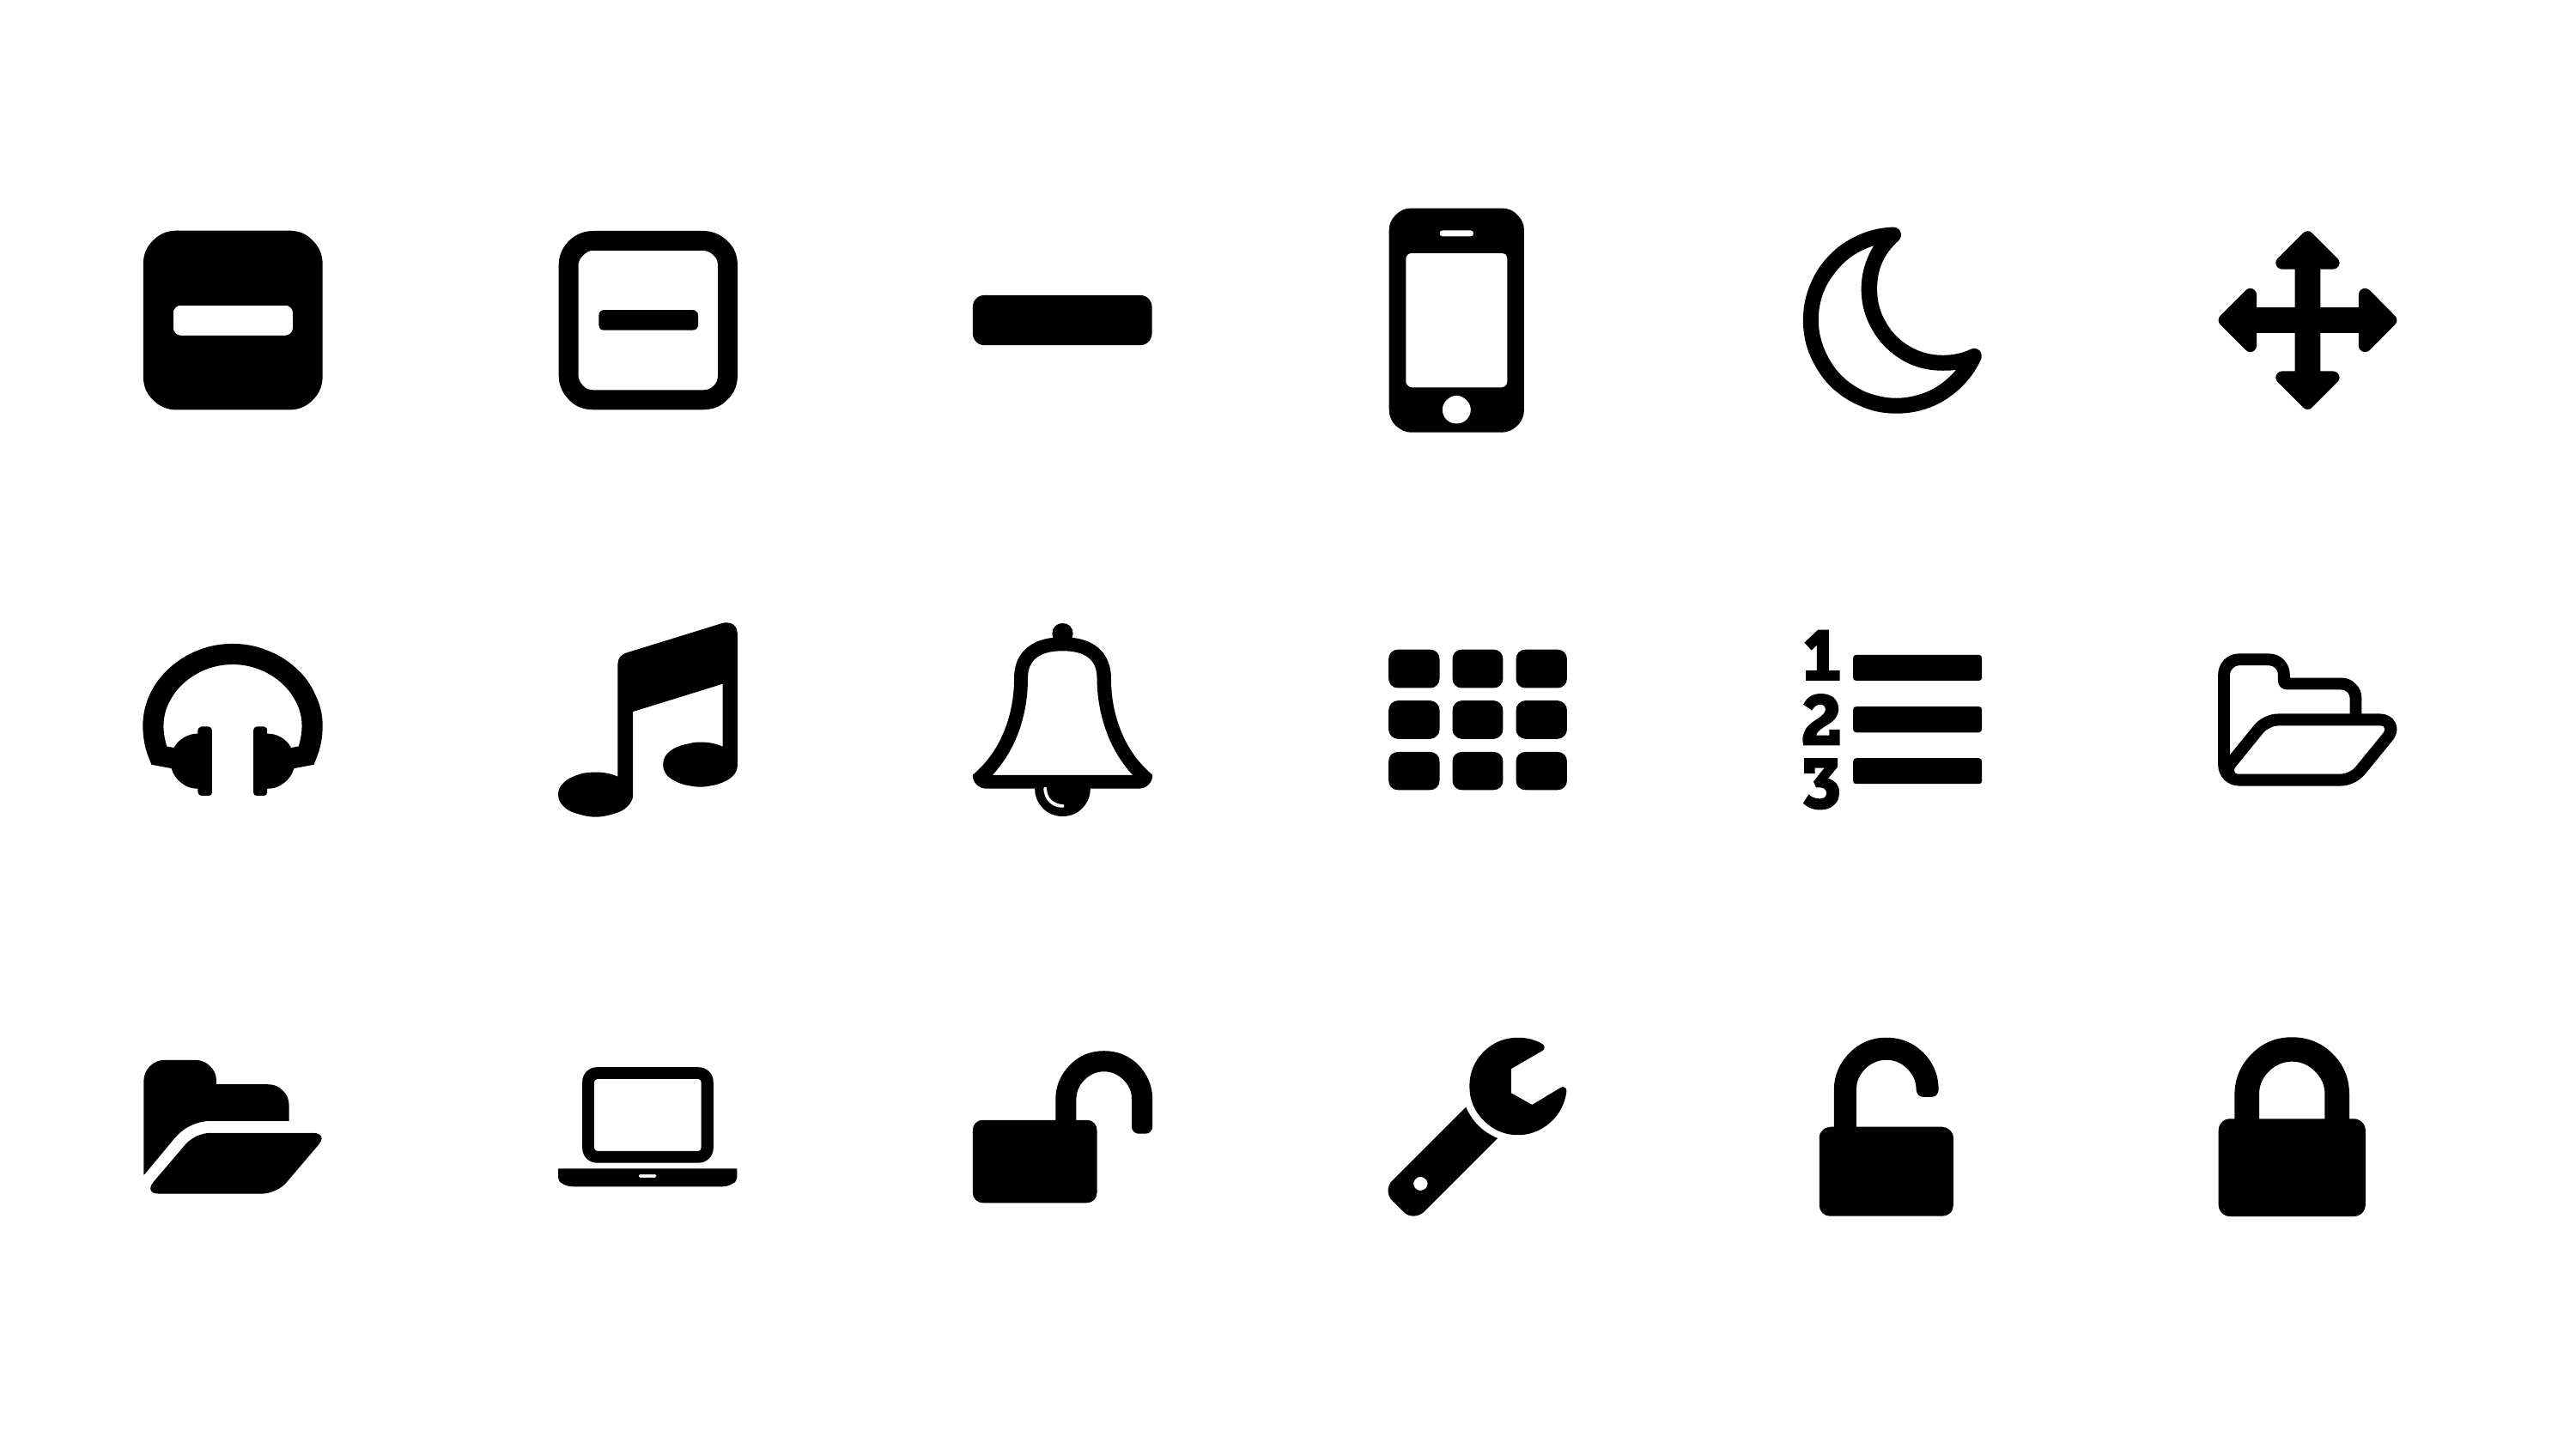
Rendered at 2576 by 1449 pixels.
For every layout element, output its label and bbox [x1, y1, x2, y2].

text_box [2218, 653, 2397, 786]
text_box [1388, 649, 1568, 791]
text_box [557, 1066, 738, 1187]
text_box [972, 294, 1152, 346]
text_box [972, 623, 1153, 816]
text_box [1802, 629, 1983, 810]
text_box [2218, 231, 2397, 409]
text_box [2218, 1037, 2366, 1217]
text_box [1802, 227, 1982, 414]
text_box [1388, 1037, 1567, 1216]
text_box [558, 230, 738, 410]
text_box [143, 1059, 322, 1194]
text_box [972, 1051, 1153, 1203]
text_box [143, 230, 323, 410]
text_box [143, 643, 323, 796]
text_box [1388, 208, 1524, 433]
text_box [558, 622, 738, 817]
text_box [1819, 1037, 1953, 1216]
